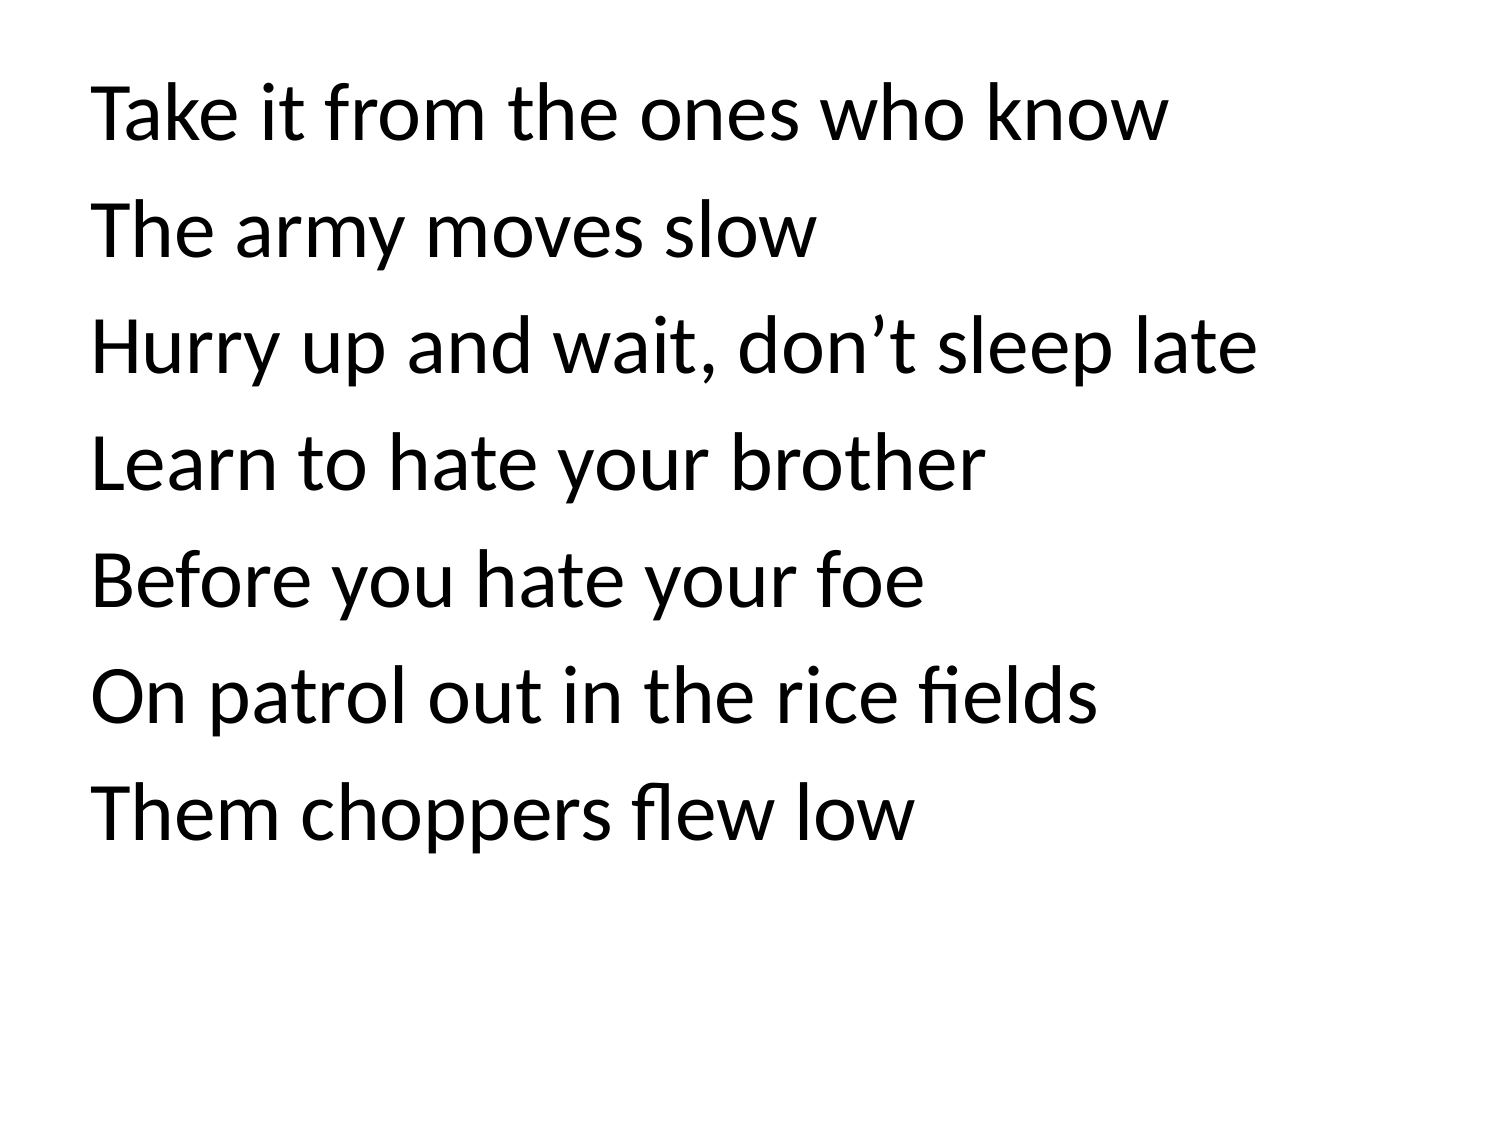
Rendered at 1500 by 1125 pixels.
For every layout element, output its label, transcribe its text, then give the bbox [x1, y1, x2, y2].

list Take it from the ones who know The army moves slow Hurry up and wait, don’t sleep late Learn to hate your brother Before you hate your foe On patrol out in the rice fields Them choppers flew low [75, 50, 1425, 1005]
